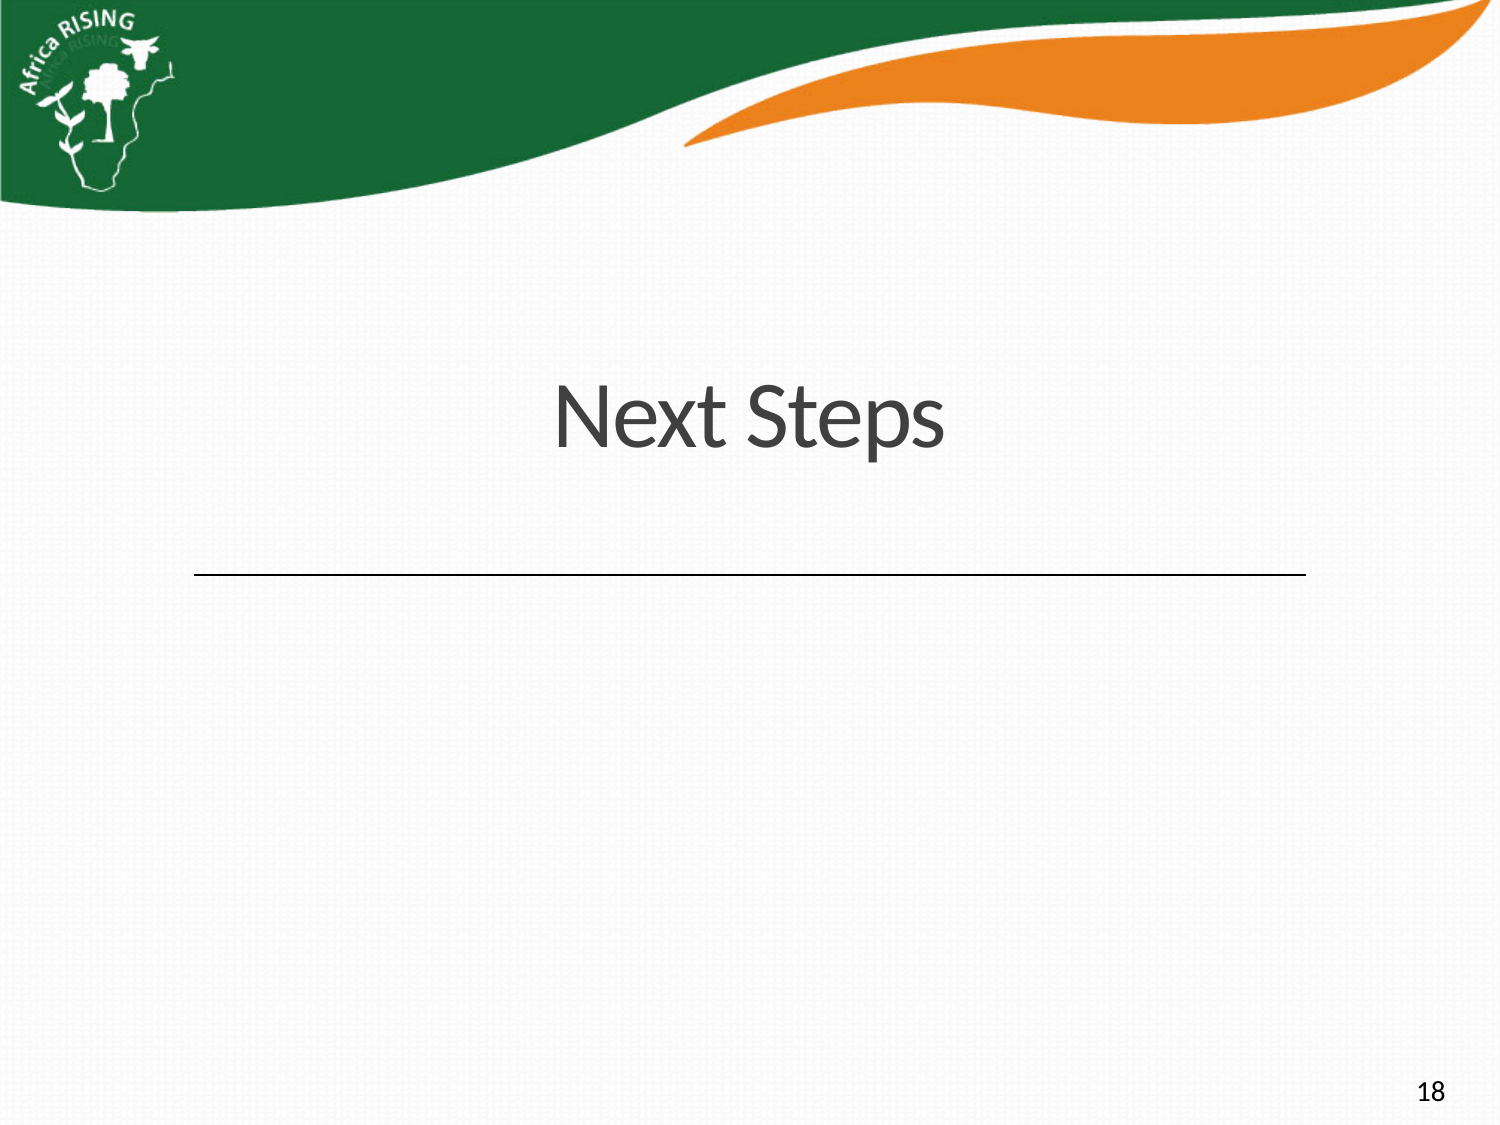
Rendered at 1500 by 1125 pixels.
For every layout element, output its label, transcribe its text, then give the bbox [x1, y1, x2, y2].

title Next Steps [193, 357, 1307, 575]
slide_number 18 [1362, 1062, 1463, 1103]
picture [0, 0, 1500, 213]
